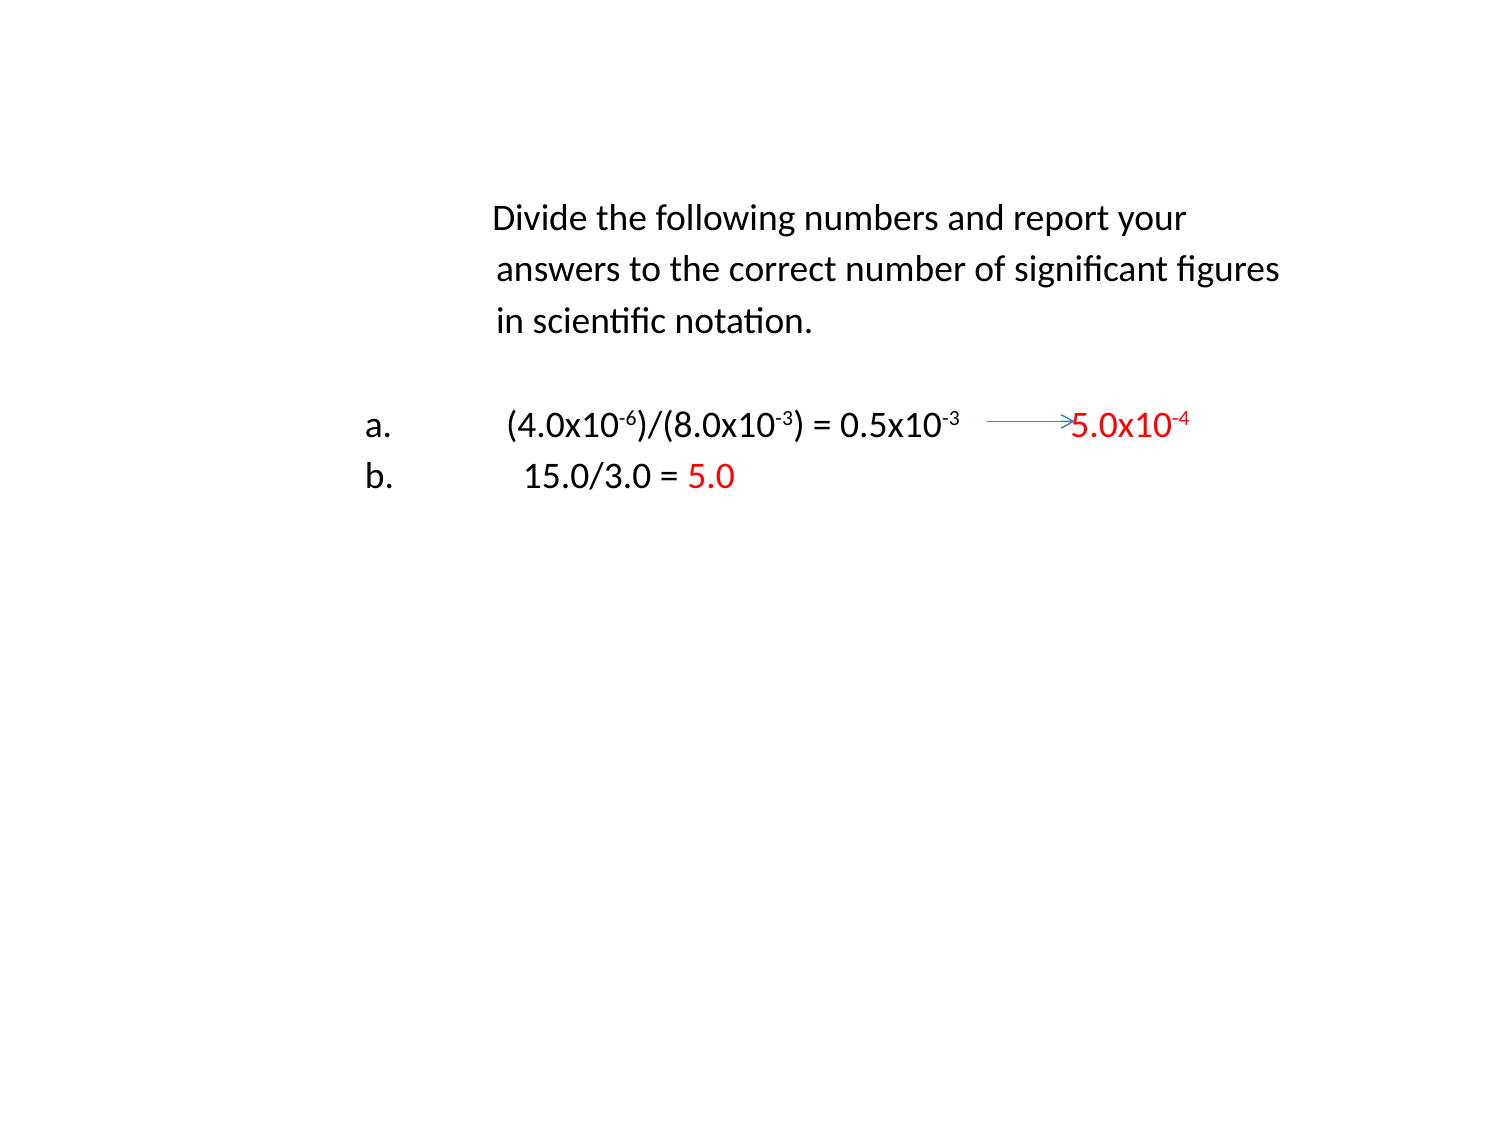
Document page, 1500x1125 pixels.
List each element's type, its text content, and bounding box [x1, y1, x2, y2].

text_box Divide the following numbers and report your answers to the correct number of significant figures in scientific notation. (4.0x10-6)/(8.0x10-3) = 0.5x10-3 5.0x10-4 15.0/3.0 = 5.0 [349, 178, 1325, 504]
